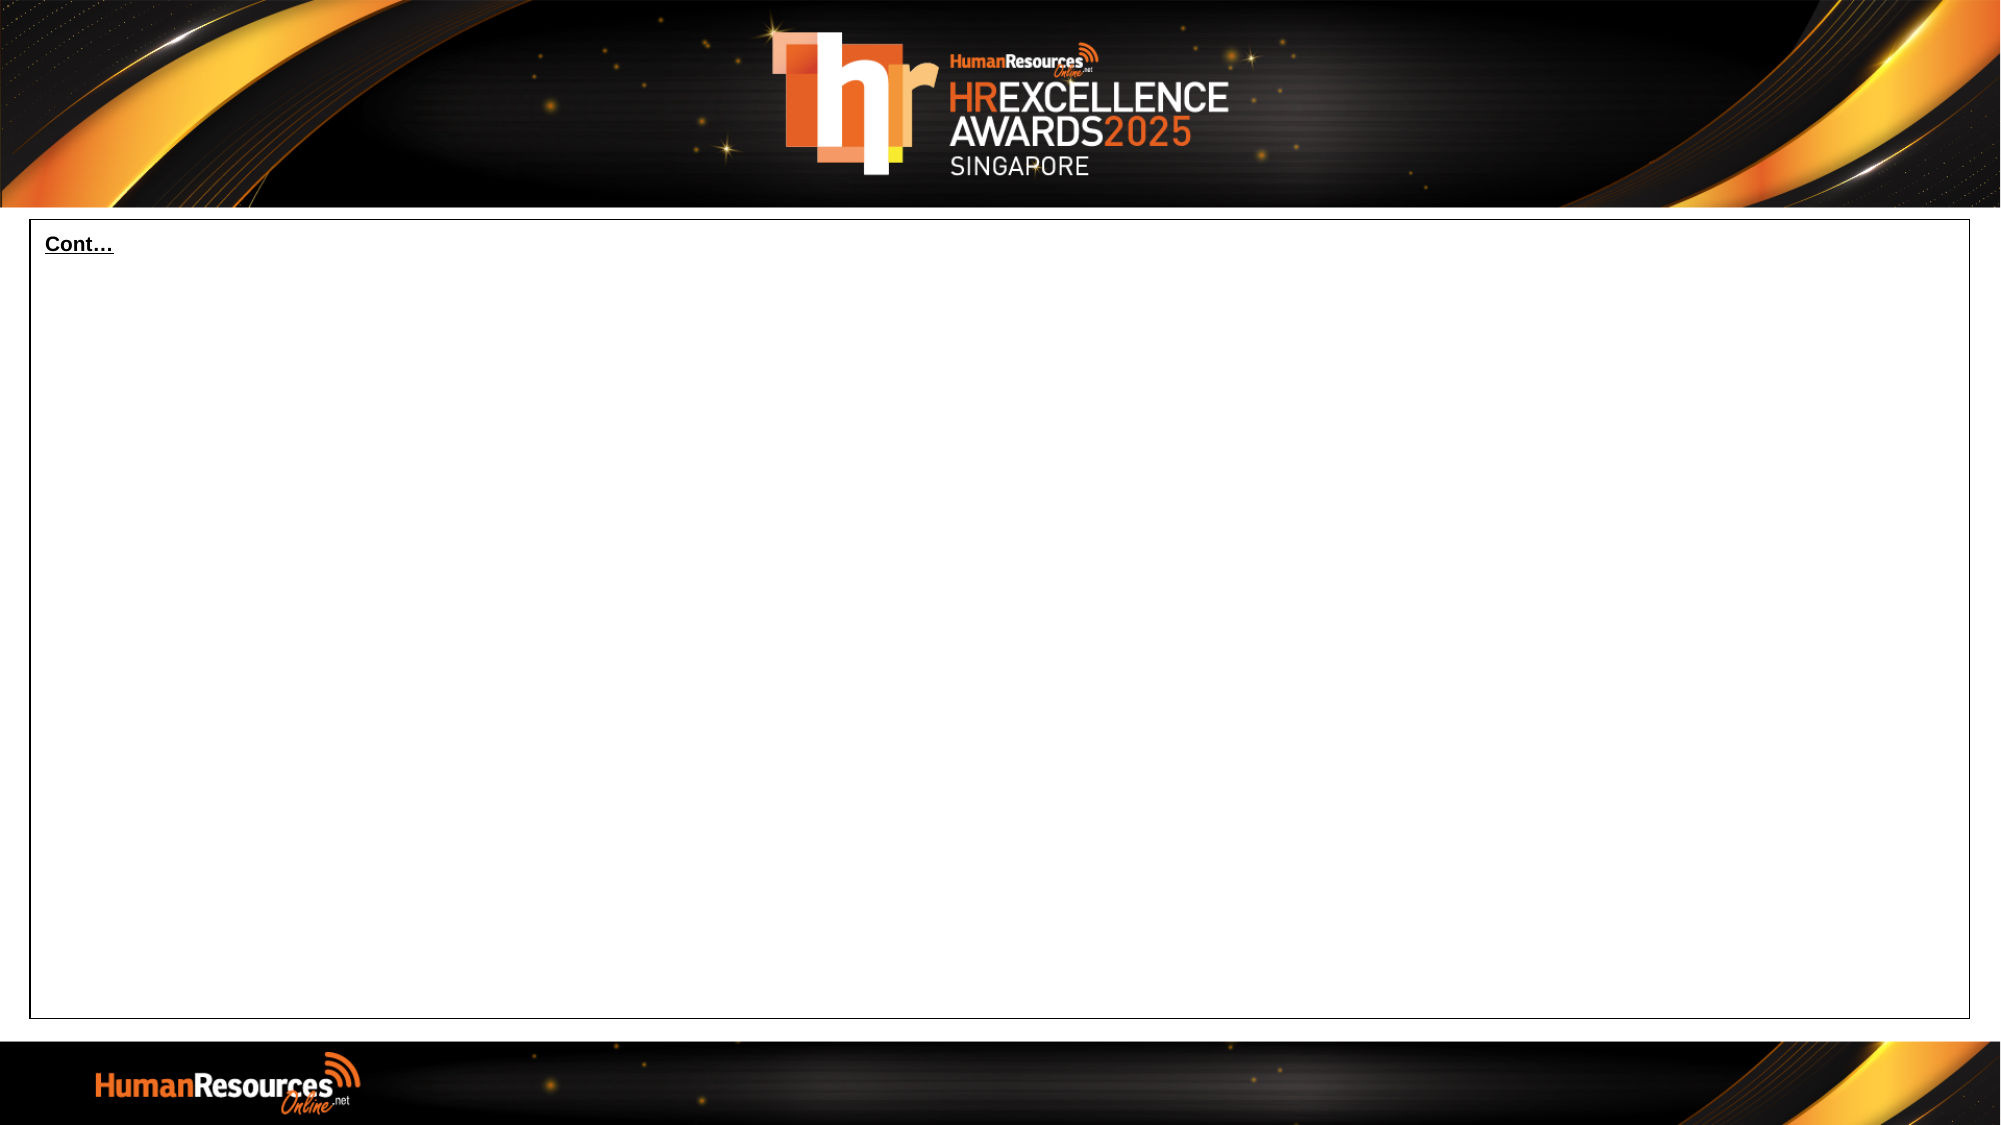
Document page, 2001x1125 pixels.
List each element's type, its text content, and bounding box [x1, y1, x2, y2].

picture [0, 0, 2001, 1125]
text_box Cont… [30, 219, 1970, 1019]
